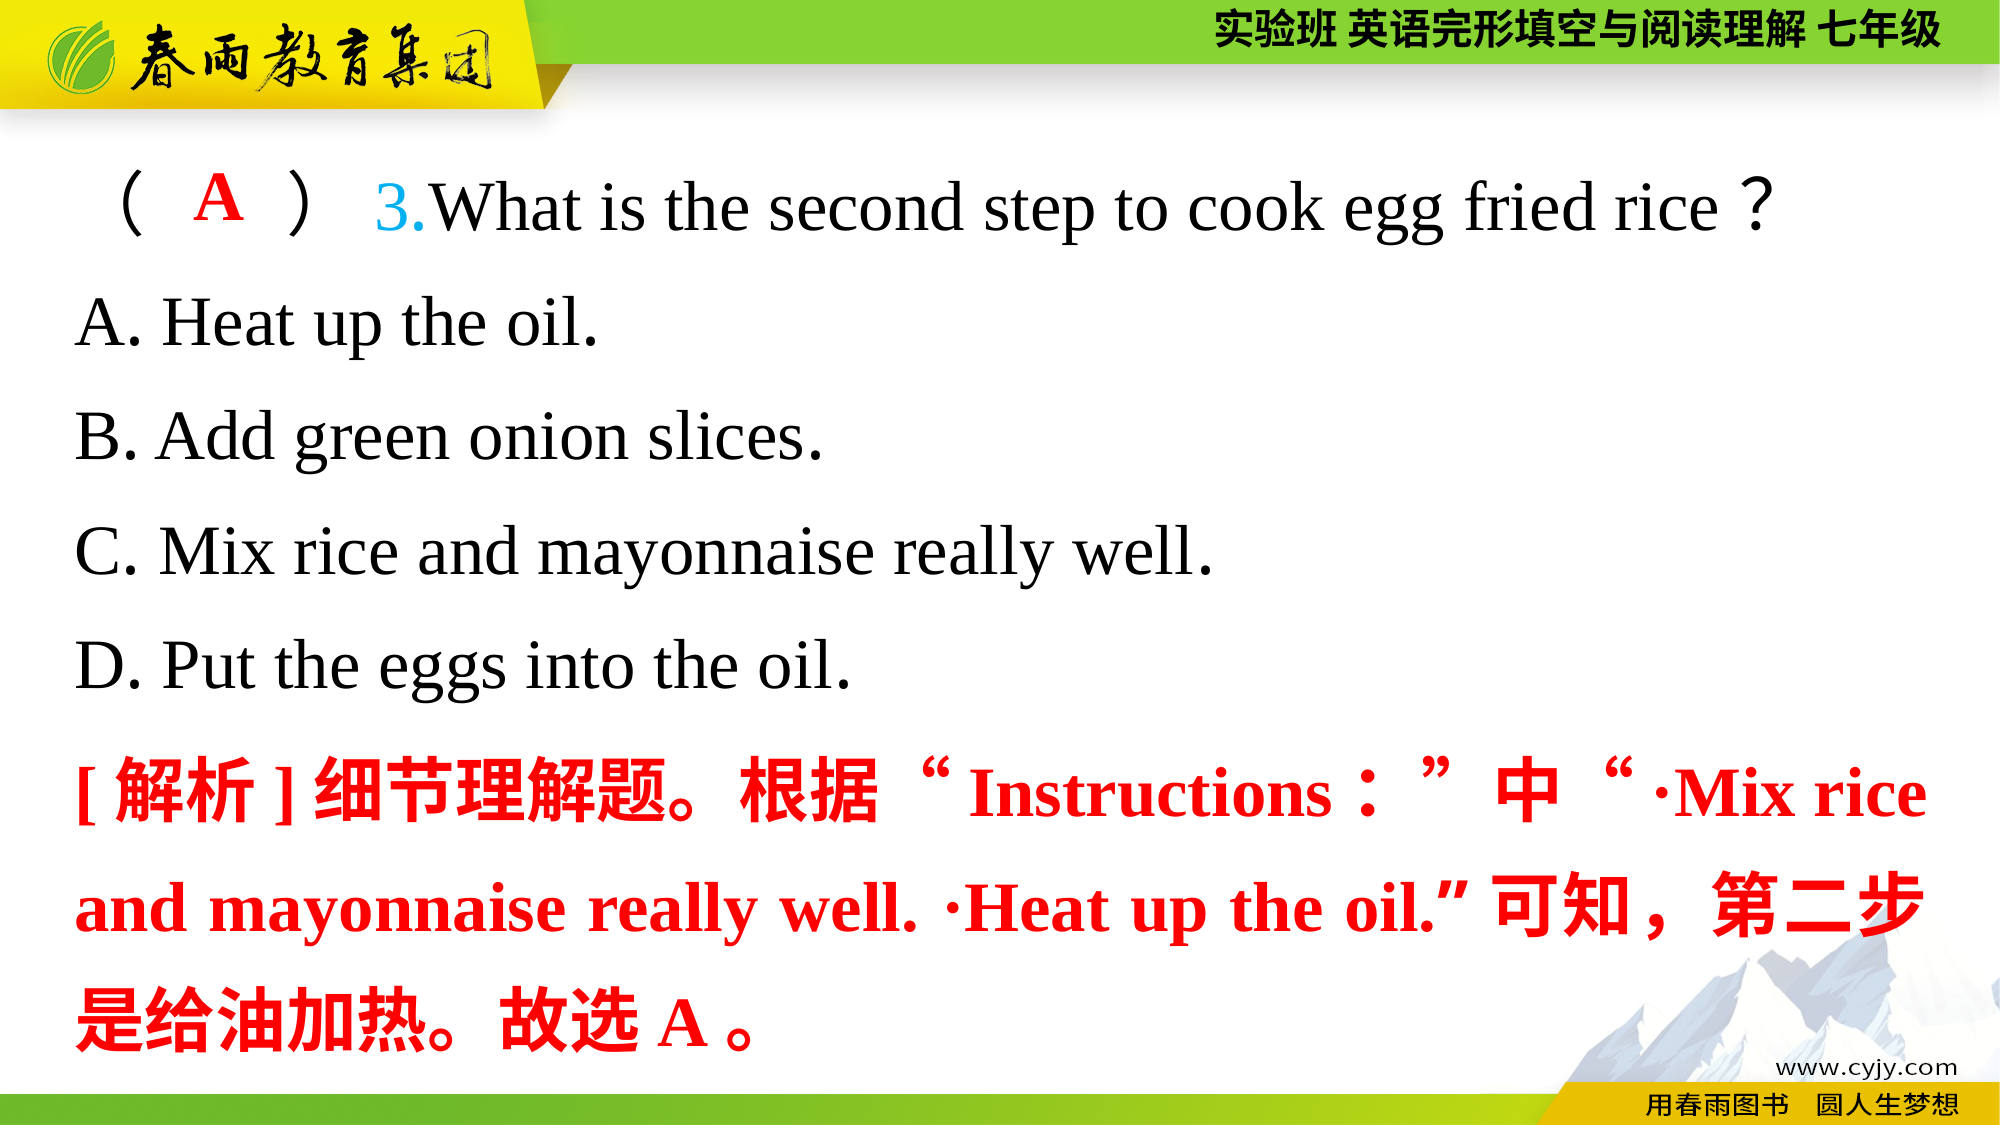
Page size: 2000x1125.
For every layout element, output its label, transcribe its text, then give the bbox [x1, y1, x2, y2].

text_box [解析]细节理解题。根据“Instructions：”中“·Mix rice and mayonnaise really well. ·Heat up the oil.”可知，第二步是给油加热。故选A。 [59, 708, 1944, 1068]
list （ ）3.What is the second step to cook egg fried rice？ A. Heat up the oil. B. Add green onion slices. C. Mix rice and mayonnaise really well. D. Put the eggs into the oil. [59, 122, 1944, 704]
picture [0, 0, 2000, 1125]
text_box A [179, 142, 260, 243]
